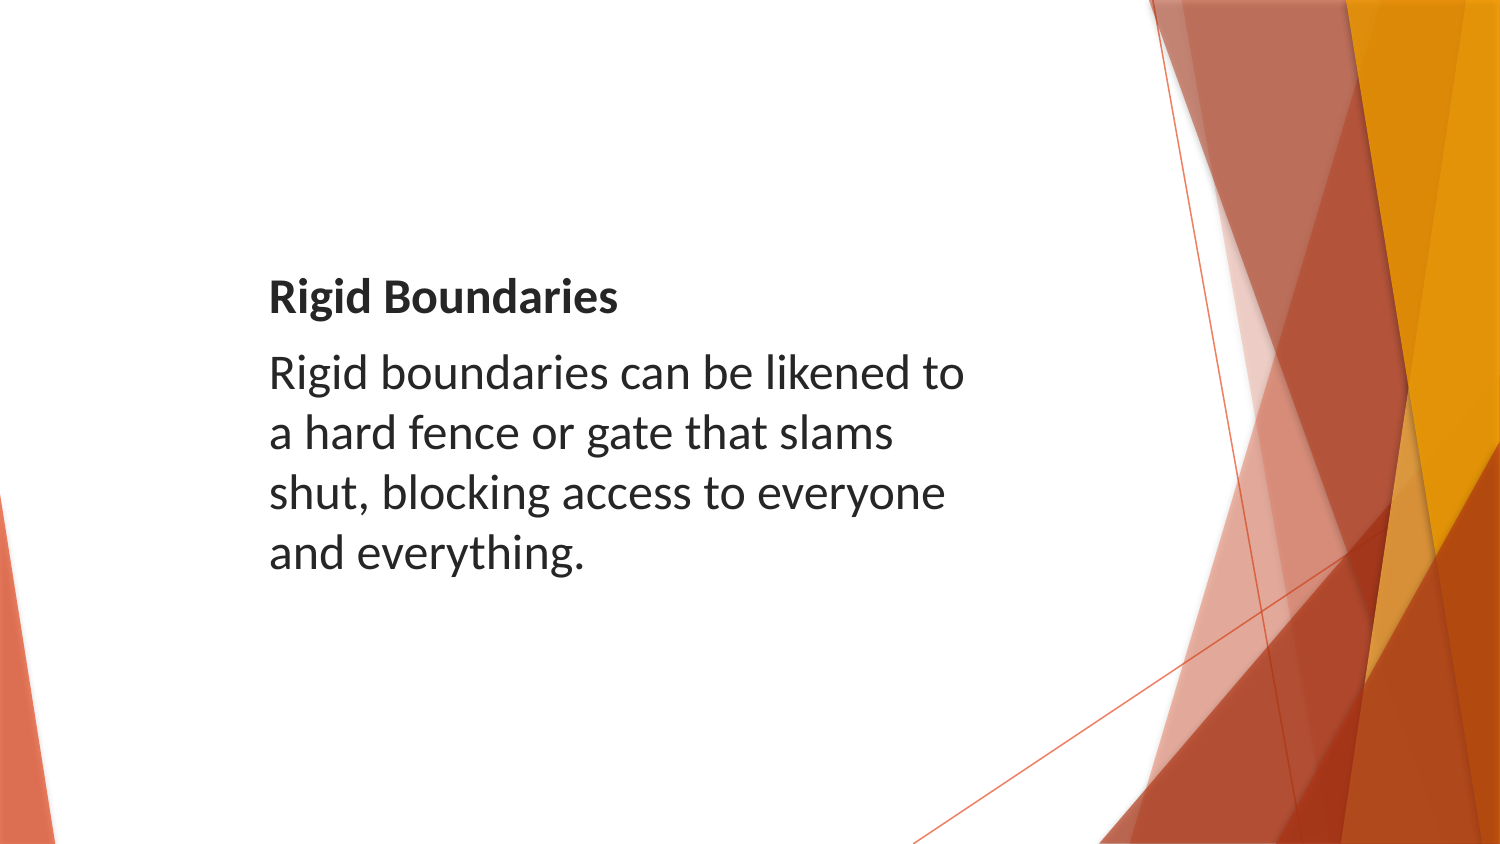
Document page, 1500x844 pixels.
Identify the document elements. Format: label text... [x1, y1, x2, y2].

list Rigid Boundaries Rigid boundaries can be likened to a hard fence or gate that slams shut, blocking access to everyone and everything. [253, 197, 1010, 647]
